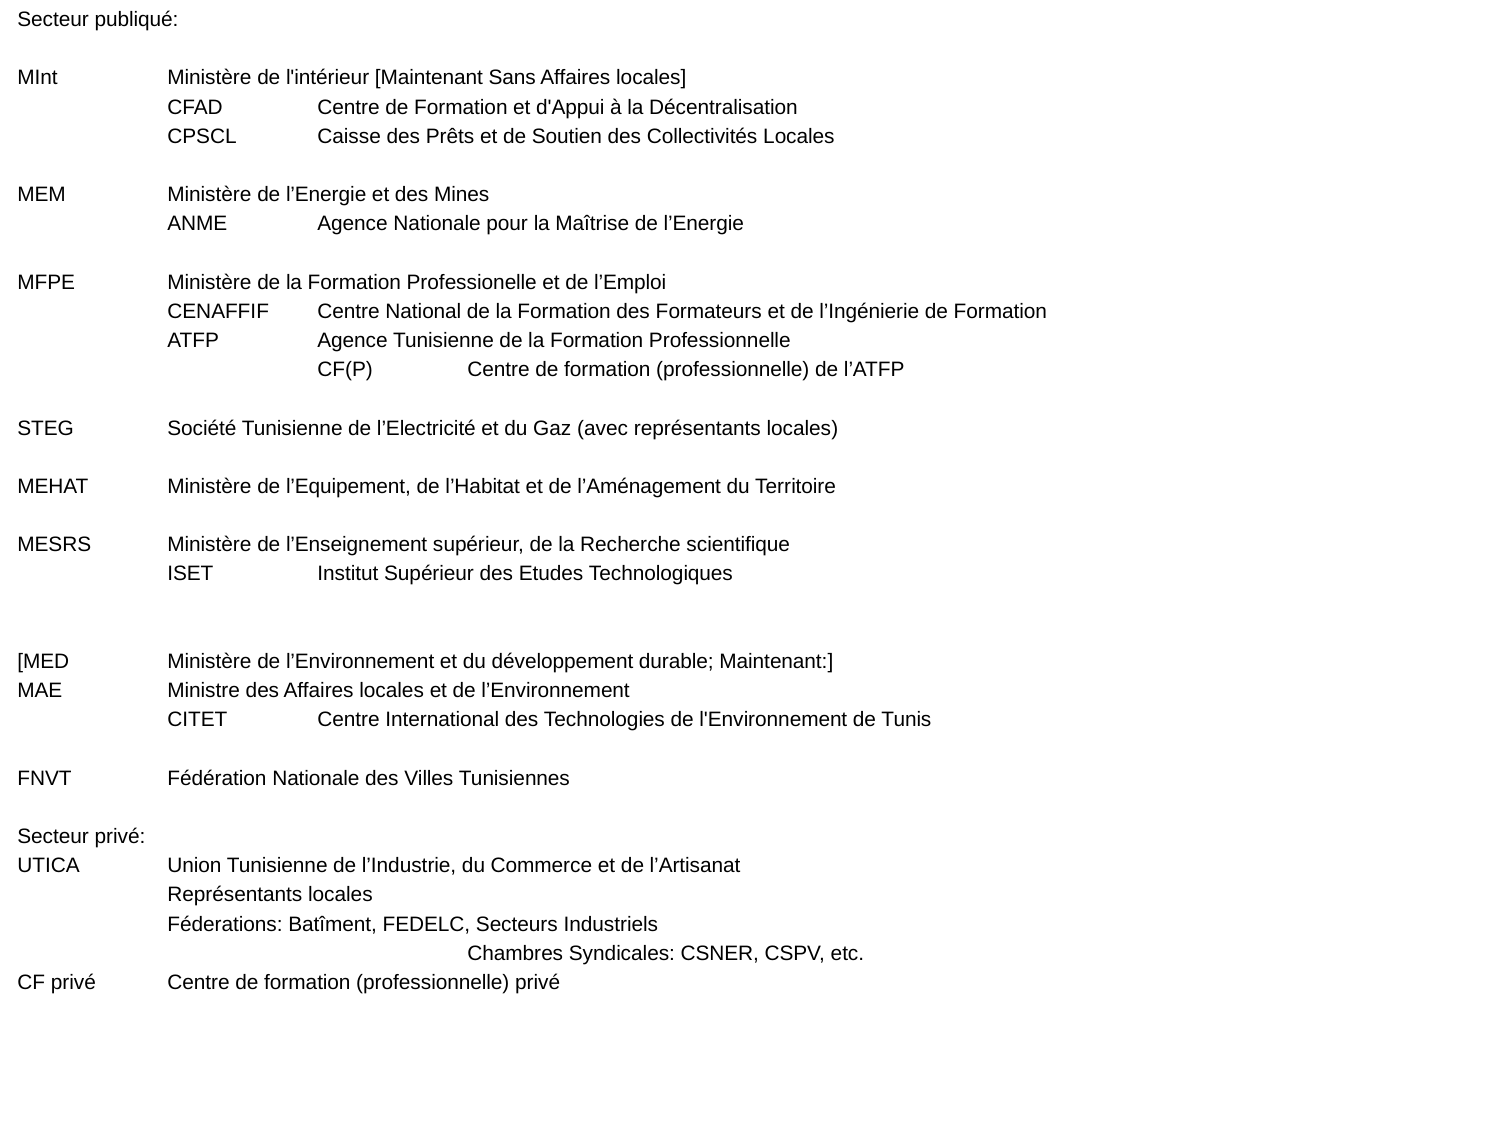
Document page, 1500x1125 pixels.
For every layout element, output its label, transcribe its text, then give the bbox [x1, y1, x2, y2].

list Secteur publiqué: MInt Ministère de l'intérieur [Maintenant Sans Affaires locales] CFAD Centre de Formation et d'Appui à la Décentralisation CPSCL Caisse des Prêts et de Soutien des Collectivités Locales MEM Ministère de l’Energie et des Mines ANME Agence Nationale pour la Maîtrise de l’Energie MFPE Ministère de la Formation Professionelle et de l’Emploi CENAFFIF Centre National de la Formation des Formateurs et de l’Ingénierie de Formation ATFP Agence Tunisienne de la Formation Professionnelle CF(P) Centre de formation (professionnelle) de l’ATFP STEG Société Tunisienne de l’Electricité et du Gaz (avec représentants locales) MEHAT Ministère de l’Equipement, de l’Habitat et de l’Aménagement du Territoire MESRS Ministère de l’Enseignement supérieur, de la Recherche scientifique ISET Institut Supérieur des Etudes Technologiques [MED Ministère de l’Environnement et du développement durable; Maintenant:] MAE Ministre des Affaires locales et de l’Environnement CITET Centre International des Technologies de l'Environnement de Tunis FNVT Fédération Nationale des Villes Tunisiennes Secteur privé: UTICA Union Tunisienne de l’Industrie, du Commerce et de l’Artisanat Représentants locales Féderations: Batîment, FEDELC, Secteurs Industriels Chambres Syndicales: CSNER, CSPV, etc. CF privé Centre de formation (professionnelle) privé [2, 0, 1456, 1105]
